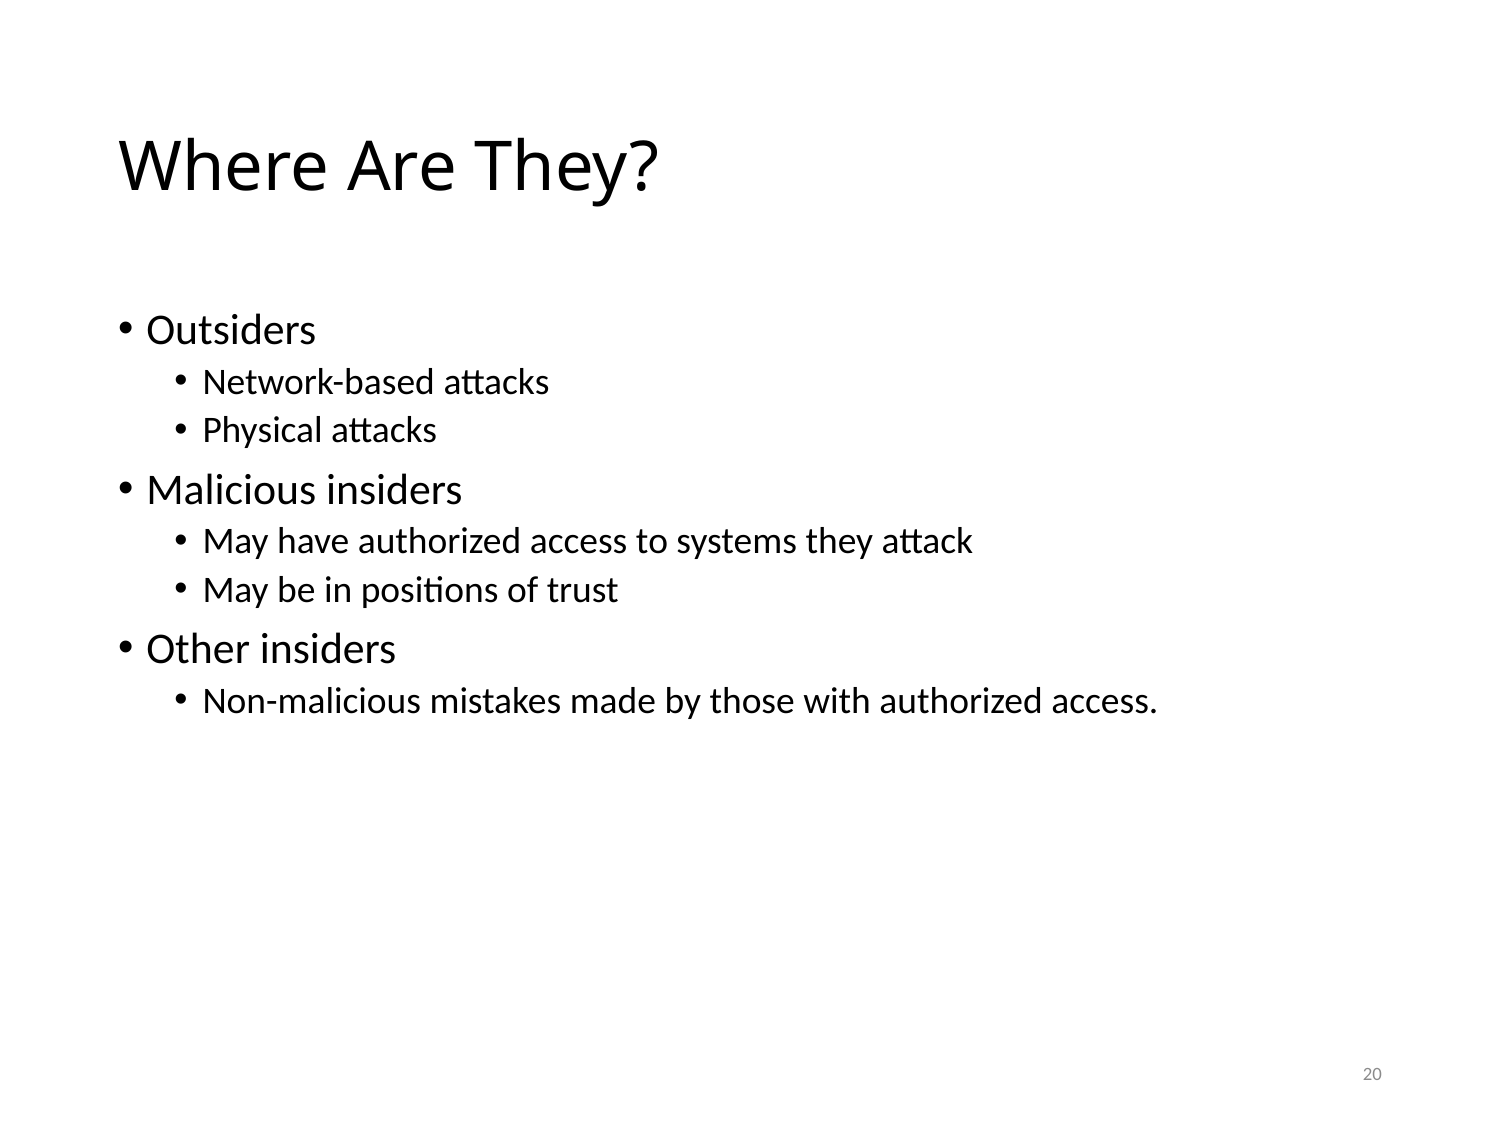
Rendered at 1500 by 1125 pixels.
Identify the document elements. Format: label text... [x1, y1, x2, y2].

slide_number 20 [1059, 1042, 1397, 1103]
title Where Are They? [103, 59, 1397, 278]
list Outsiders Network-based attacks Physical attacks Malicious insiders May have authorized access to systems they attack May be in positions of trust Other insiders Non-malicious mistakes made by those with authorized access. [103, 299, 1397, 1014]
